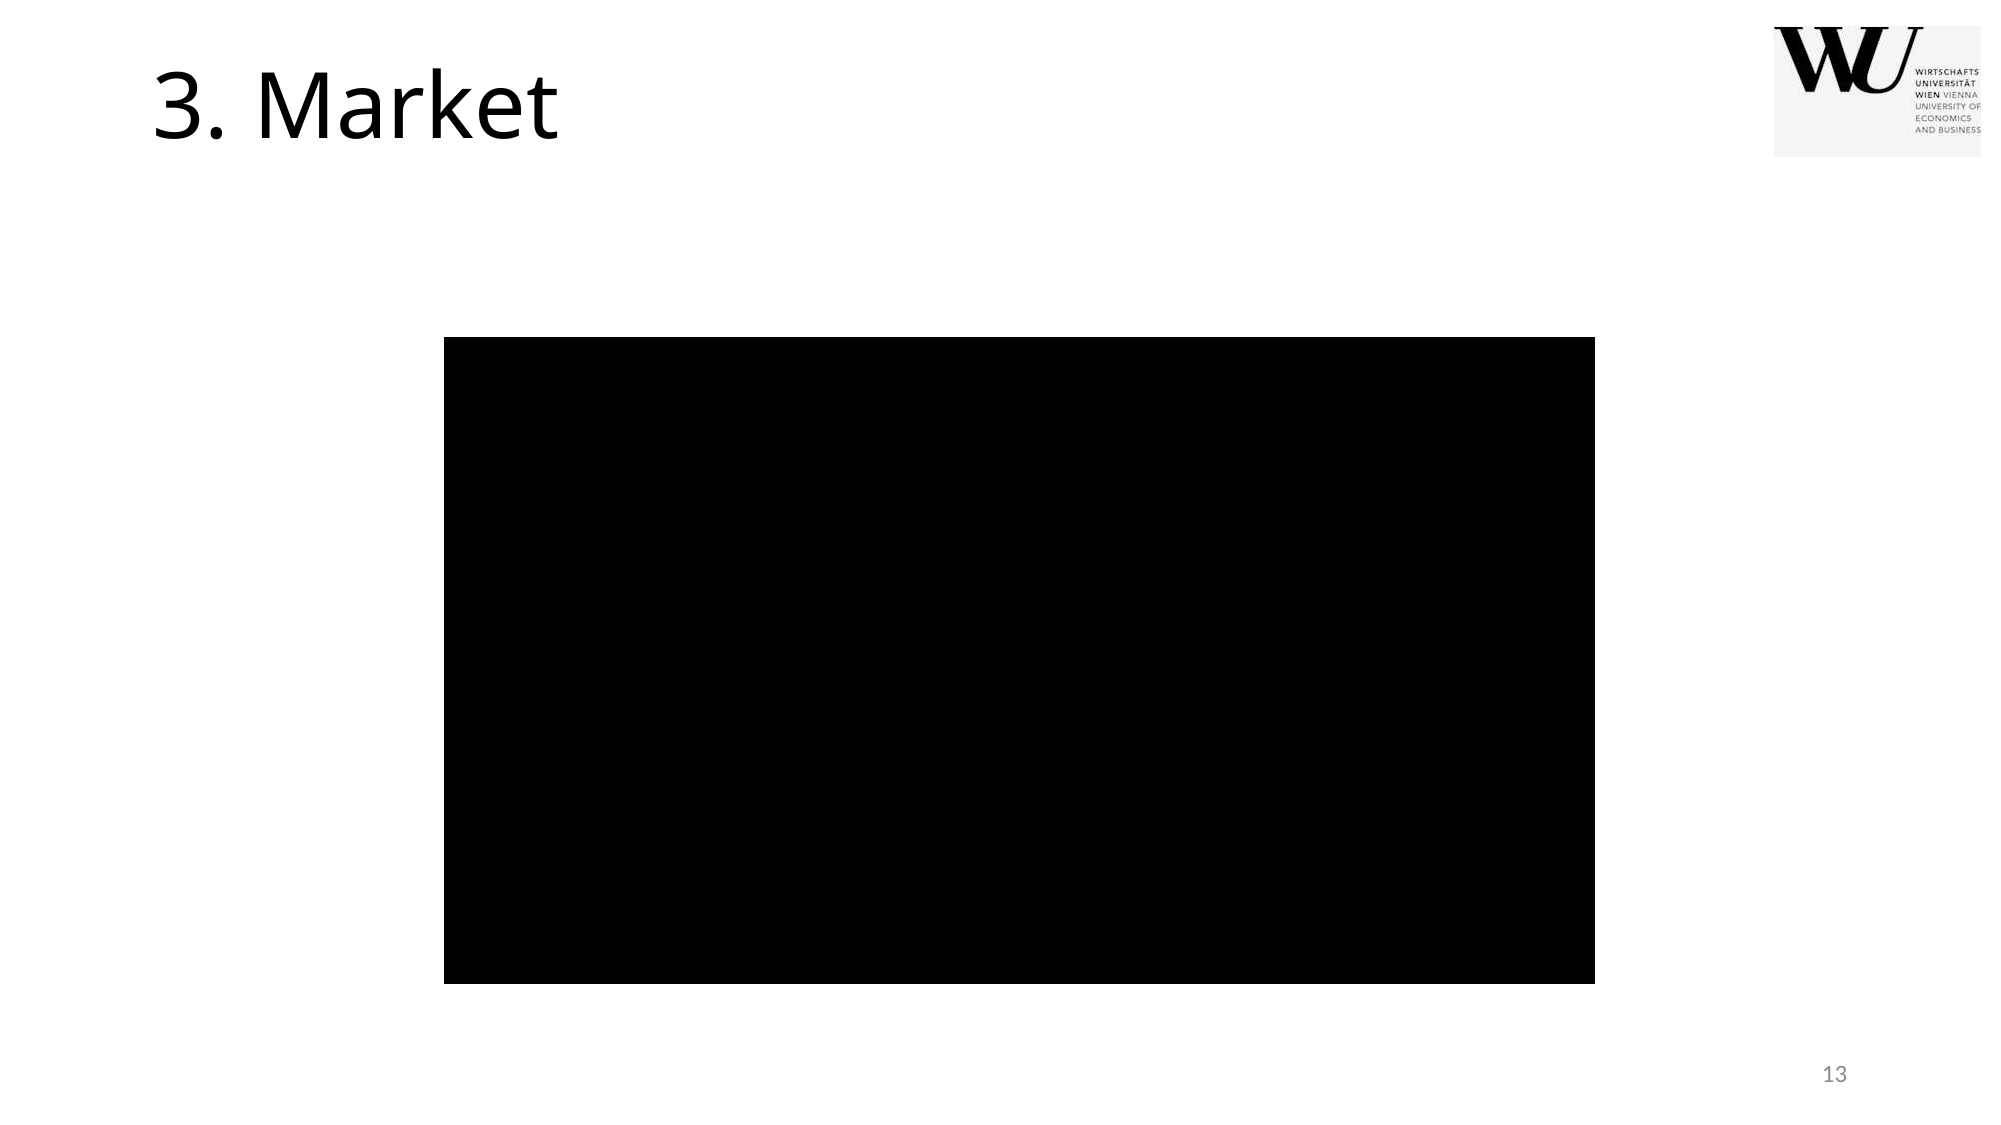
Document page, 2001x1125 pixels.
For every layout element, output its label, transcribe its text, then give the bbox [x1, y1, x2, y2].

title 3. Market [137, 0, 1863, 218]
picture [1774, 26, 1981, 157]
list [443, 336, 1596, 985]
slide_number 13 [1412, 1042, 1863, 1103]
